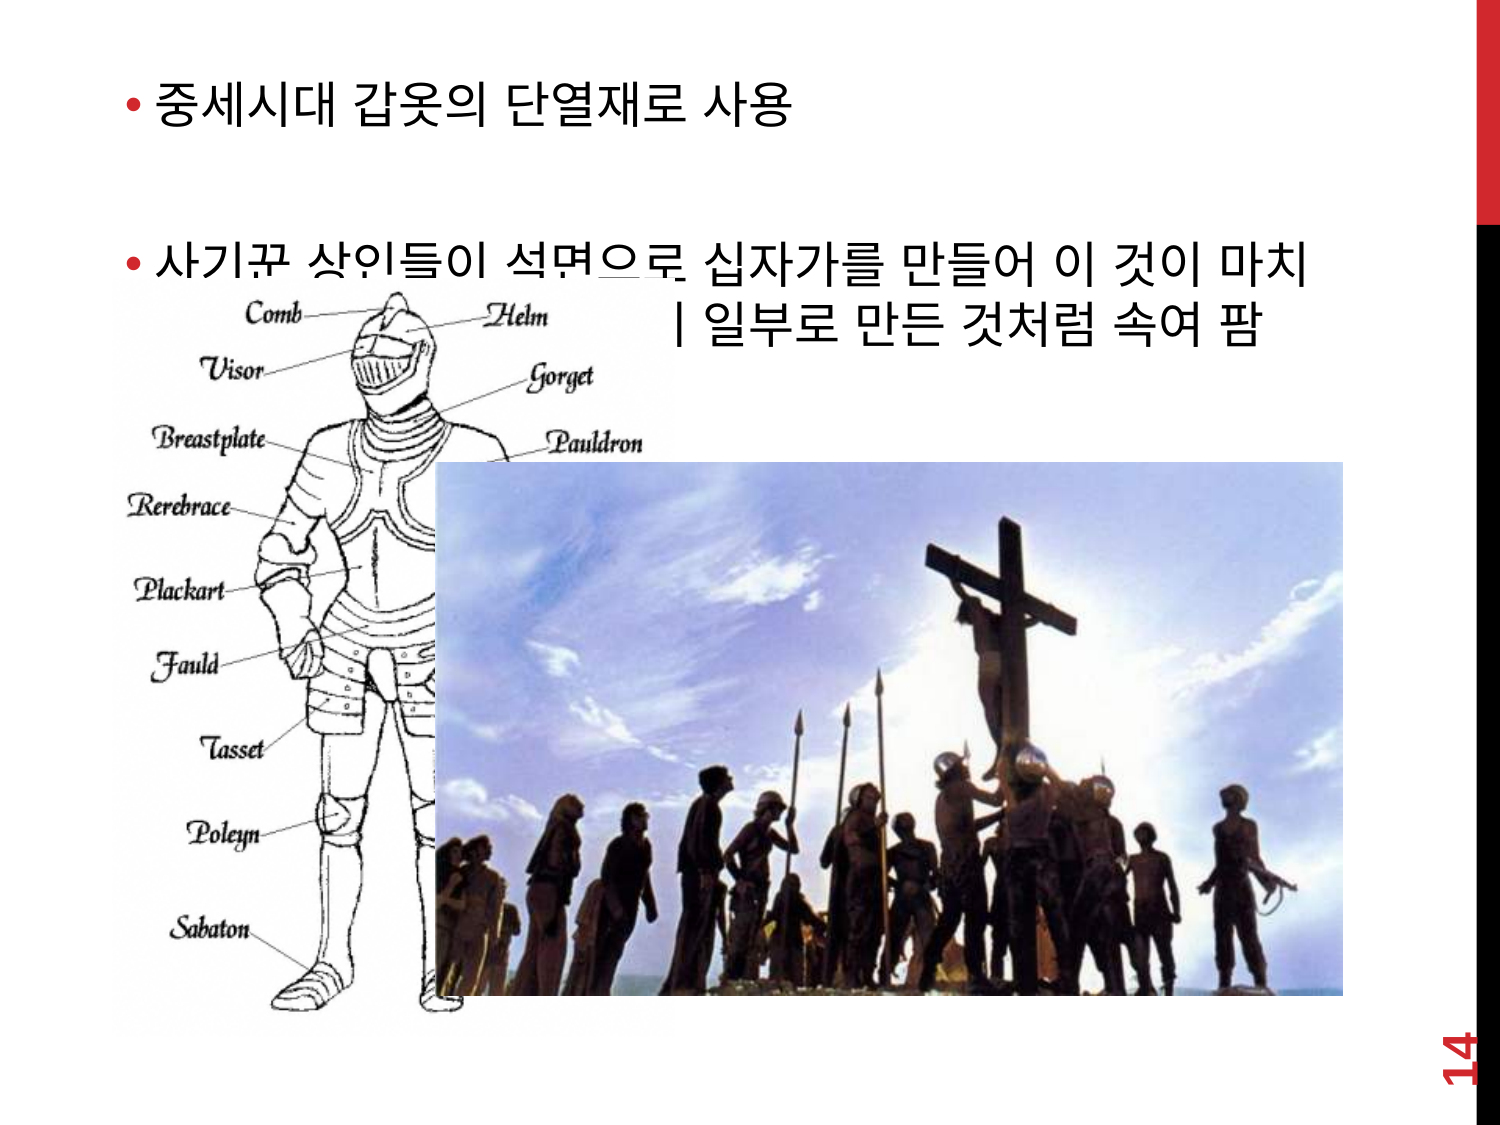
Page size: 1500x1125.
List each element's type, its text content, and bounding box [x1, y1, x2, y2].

picture [111, 278, 1343, 1038]
list 중세시대 갑옷의 단열재로 사용 사기꾼 상인들이 석면으로 십자가를 만들어 이 것이 마치 예수가 매달렸던 십자가의 일부로 만든 것처럼 속여 팜 [64, 66, 1415, 809]
slide_number 14 [1427, 887, 1488, 1104]
